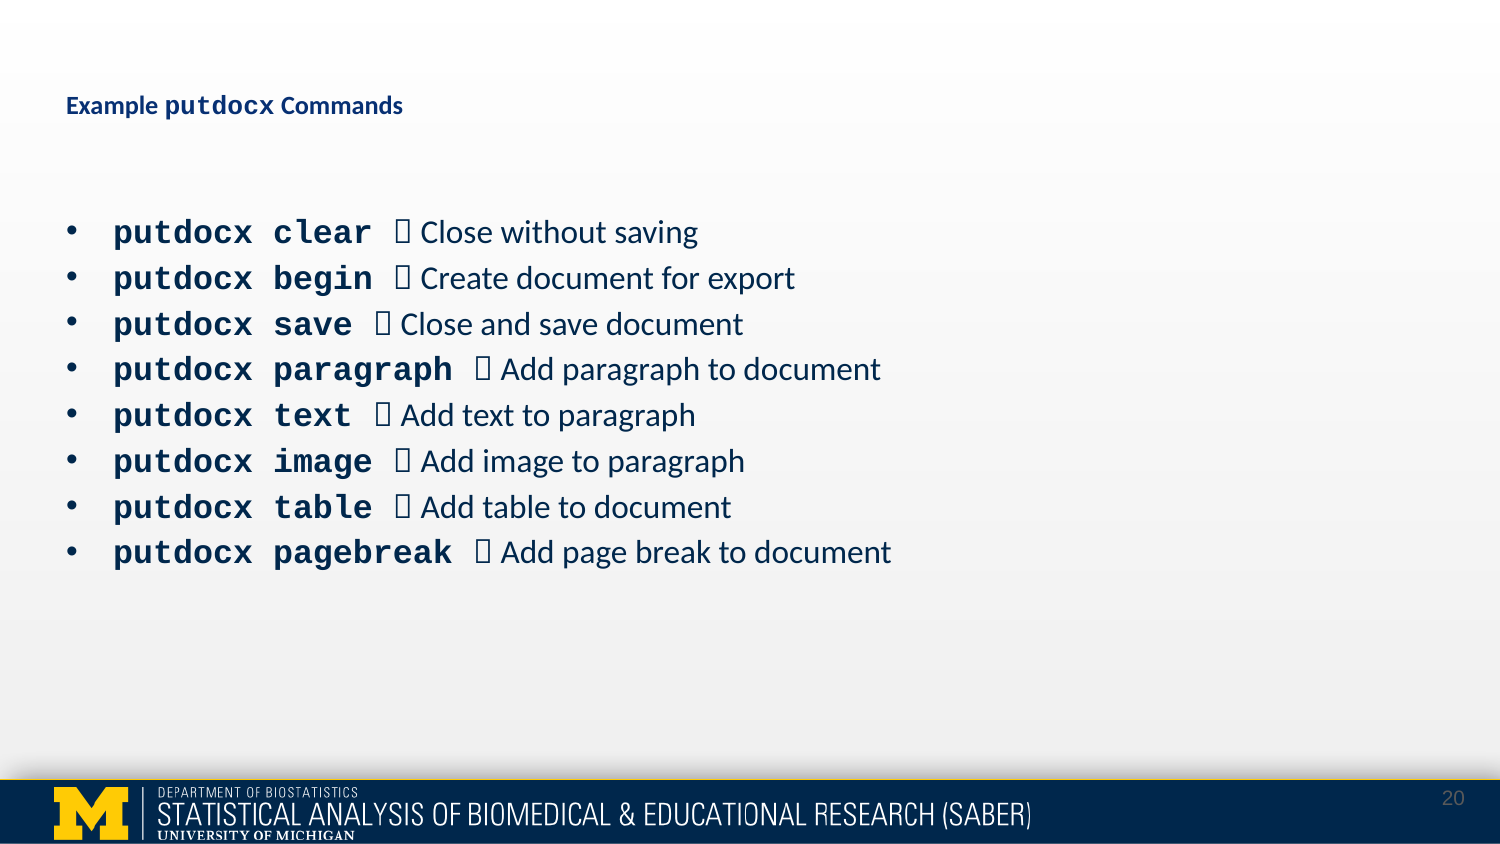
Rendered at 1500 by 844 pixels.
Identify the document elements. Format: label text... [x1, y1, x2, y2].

picture [54, 787, 1030, 840]
list putdocx clear  Close without saving putdocx begin  Create document for export putdocx save  Close and save document putdocx paragraph  Add paragraph to document putdocx text  Add text to paragraph putdocx image  Add image to paragraph putdocx table  Add table to document putdocx pagebreak  Add page break to document [51, 189, 1449, 750]
slide_number 20 [1389, 764, 1480, 830]
title Example putdocx Commands [51, 72, 1449, 167]
